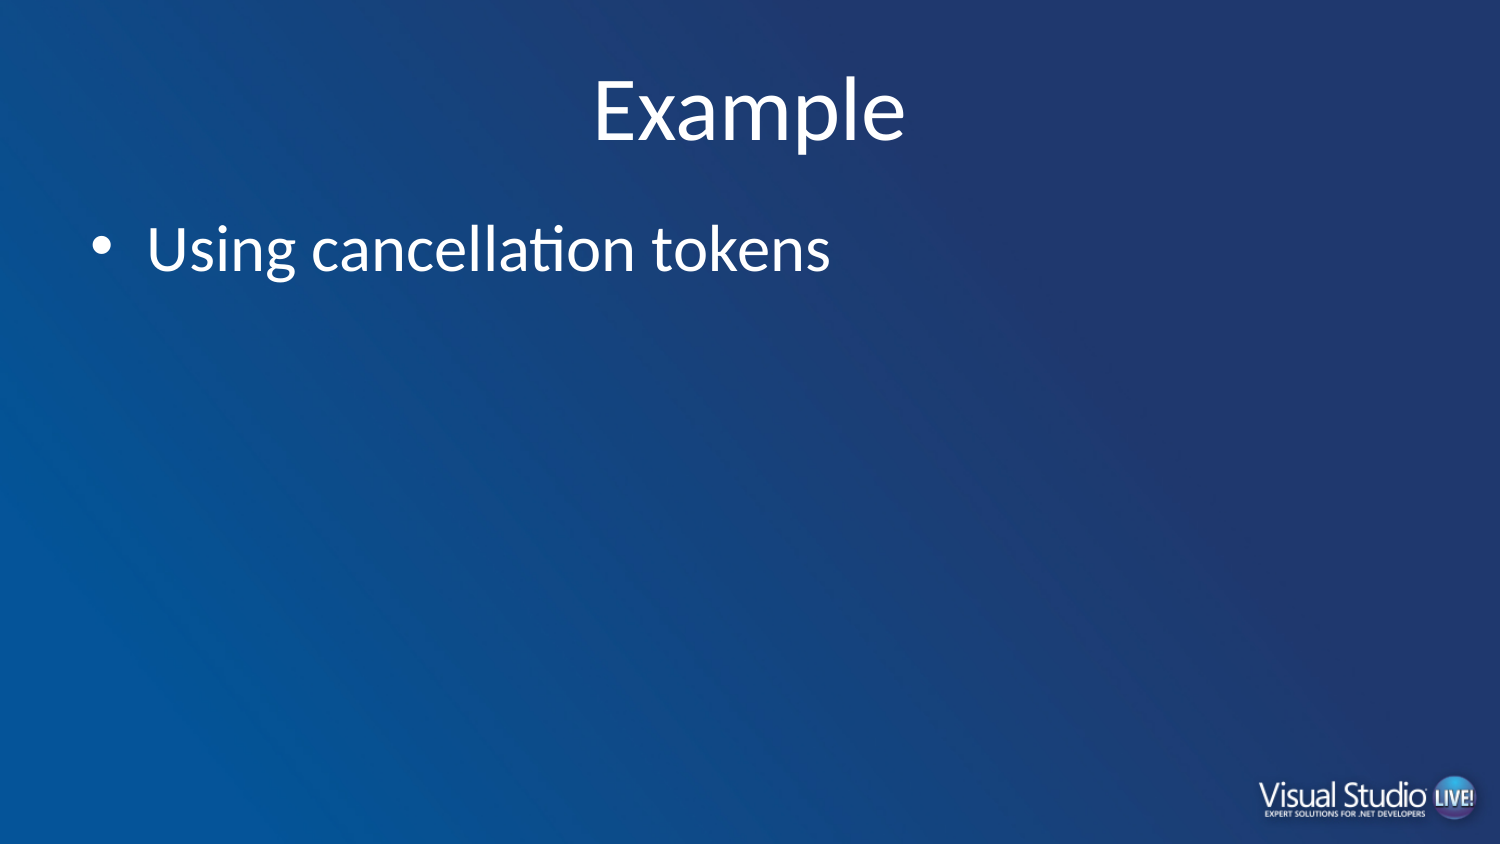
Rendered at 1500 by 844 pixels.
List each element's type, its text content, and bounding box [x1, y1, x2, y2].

title Example [75, 33, 1425, 175]
list Using cancellation tokens [75, 196, 1425, 754]
picture [0, 0, 1500, 844]
